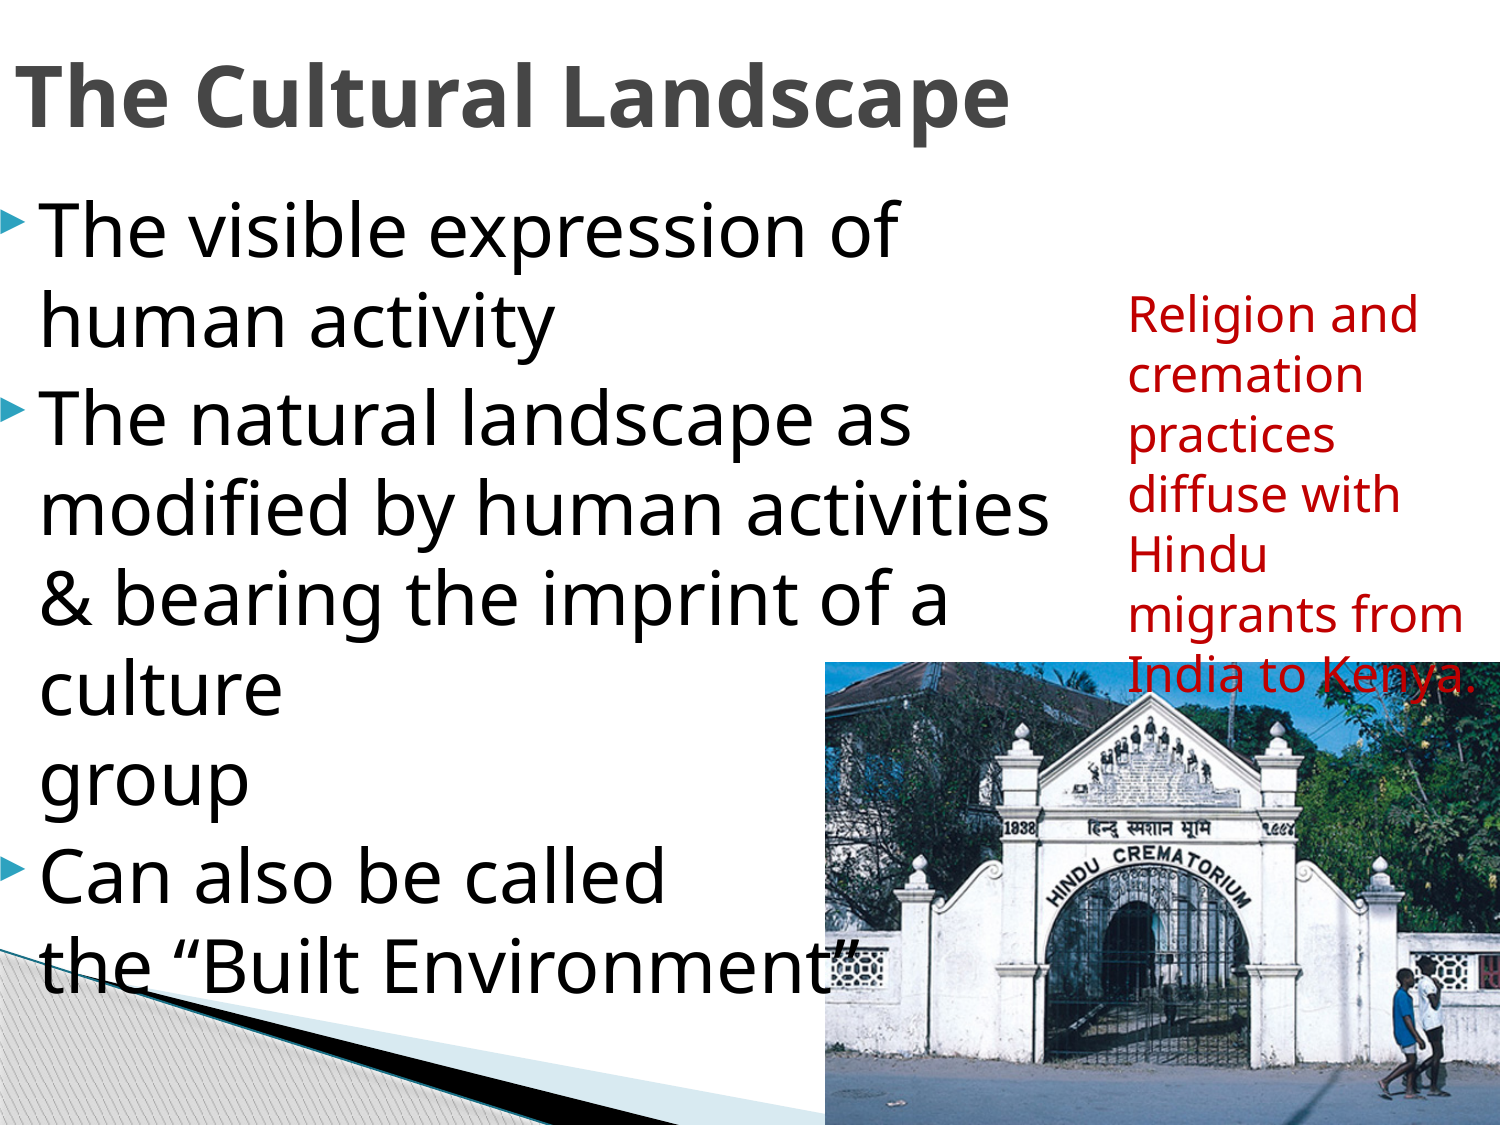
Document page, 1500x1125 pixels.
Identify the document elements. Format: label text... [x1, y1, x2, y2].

picture [1087, 662, 1096, 671]
list The visible expression of human activity The natural landscape as modified by human activities & bearing the imprint of a culture group Can also be called the “Built Environment” [0, 174, 1076, 1013]
title The Cultural Landscape [0, 0, 1350, 188]
text_box Religion and cremation practices diffuse with Hindu migrants from India to Kenya. [1112, 274, 1500, 662]
picture [1033, 665, 1040, 671]
picture [824, 662, 1500, 1125]
